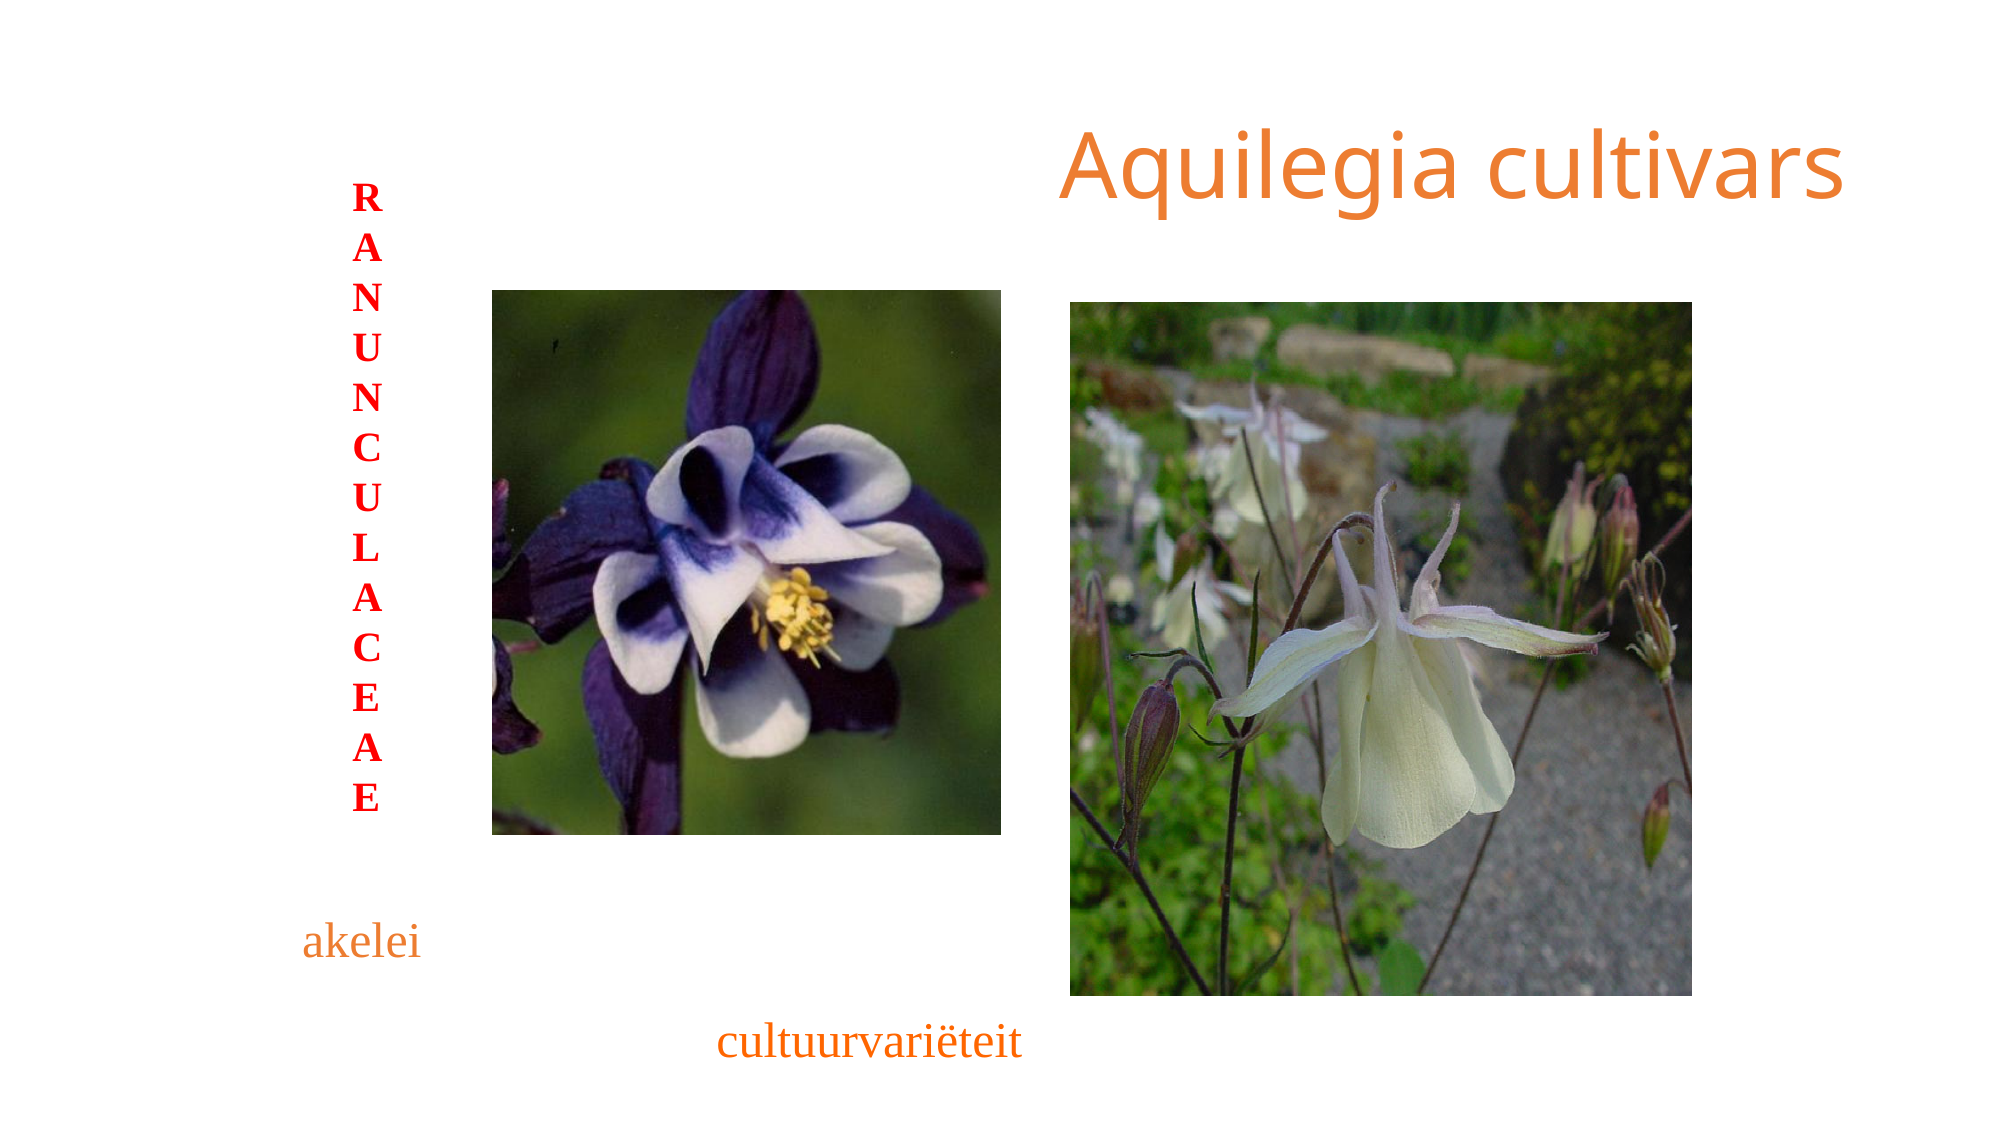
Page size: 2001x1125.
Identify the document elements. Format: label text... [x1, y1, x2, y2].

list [492, 290, 1001, 835]
title Aquilegia cultivars [137, 59, 1863, 278]
text_box akelei [287, 899, 1070, 975]
text_box RANUNCULACEAE [337, 162, 400, 828]
text_box cultuurvariëteit [324, 999, 1038, 1075]
picture [1070, 302, 1692, 996]
